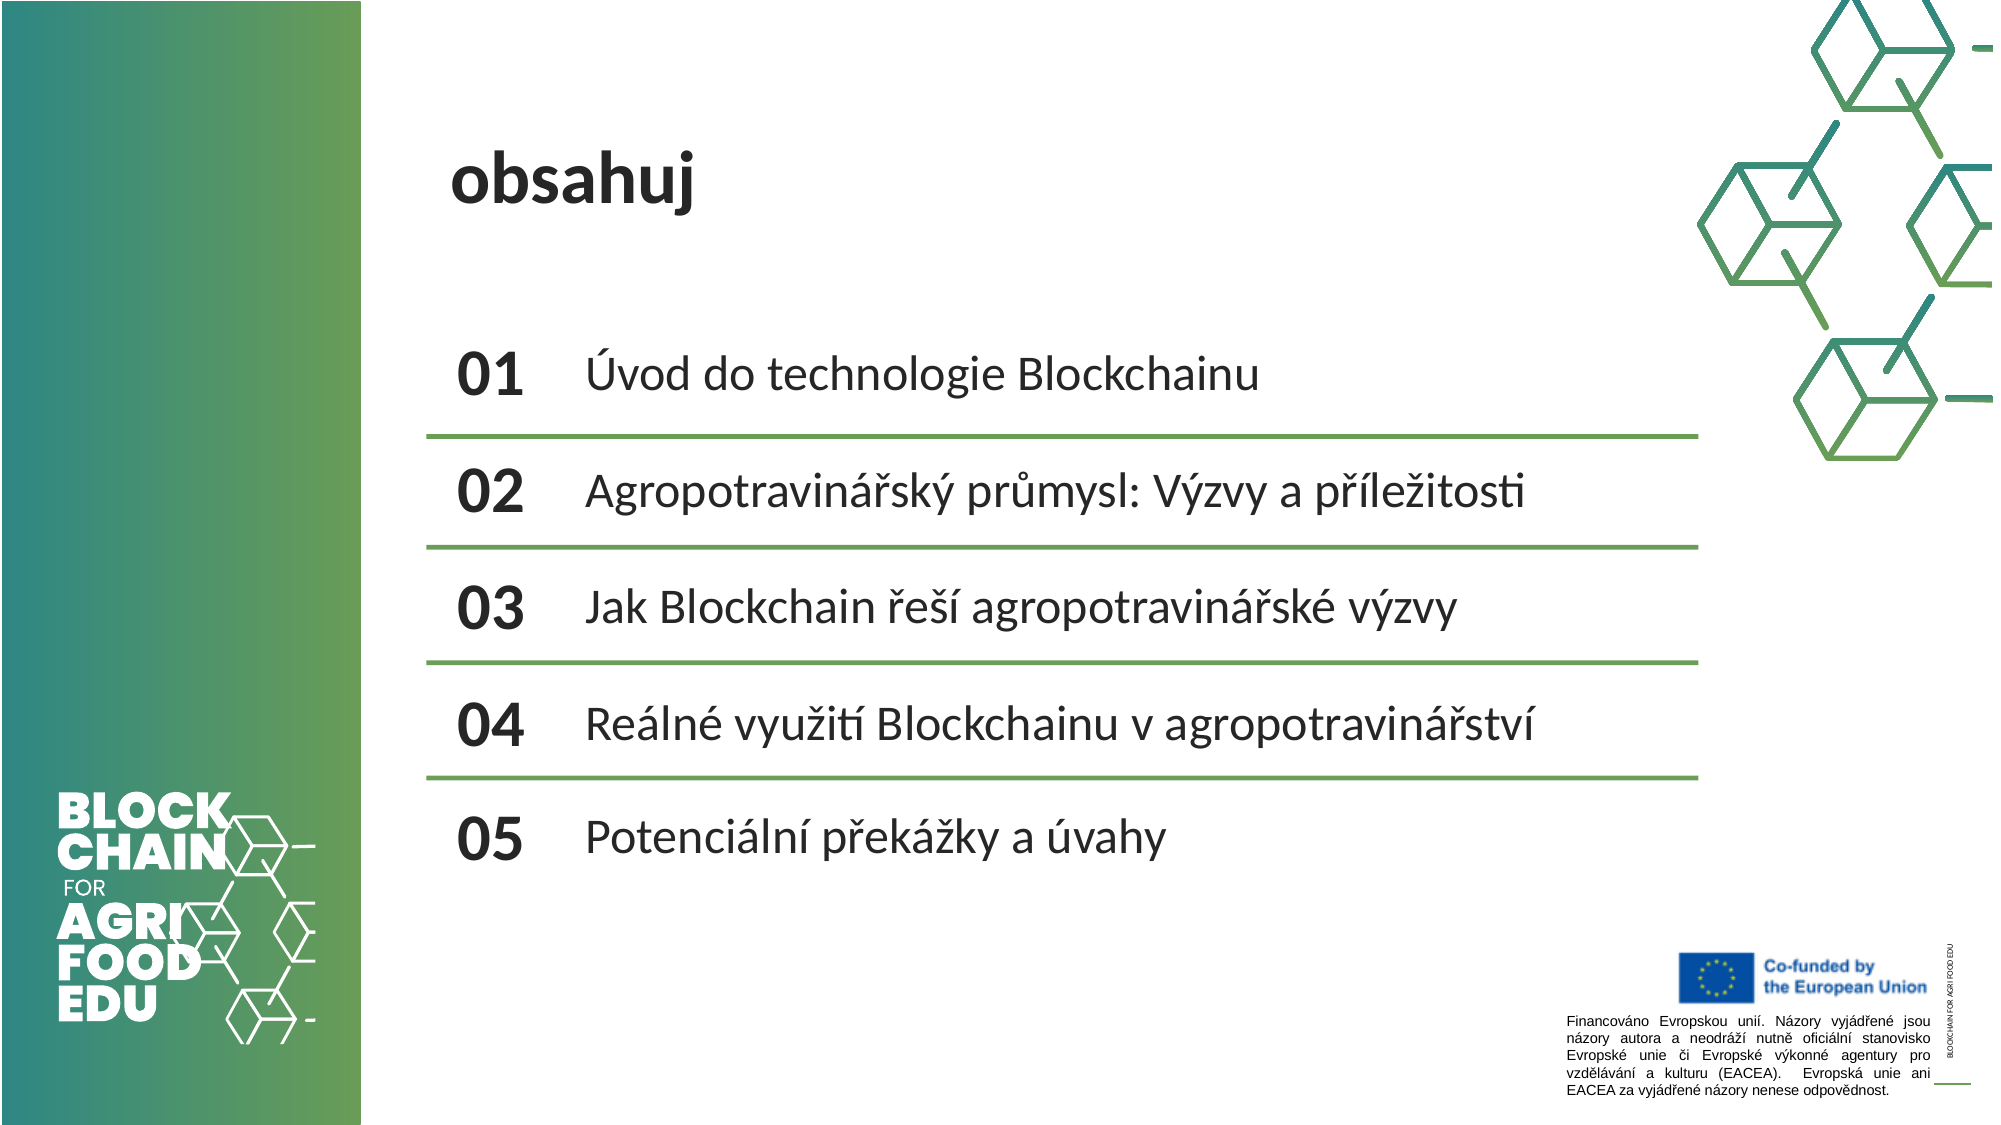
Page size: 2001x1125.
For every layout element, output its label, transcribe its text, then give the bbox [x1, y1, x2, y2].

list obsahuj [435, 120, 1263, 239]
text_box Financováno Evropskou unií. Názory vyjádřené jsou názory autora a neodráží nutně oficiální stanovisko Evropské unie či Evropské výkonné agentury pro vzdělávání a kulturu (EACEA). Evropská unie ani EACEA za vyjádřené názory nenese odpovědnost. [1551, 1003, 1946, 1107]
picture [1676, 950, 1946, 1008]
list Agropotravinářský průmysl: Výzvy a příležitosti [570, 434, 1699, 548]
list Úvod do technologie Blockchainu [570, 317, 1699, 431]
list 02 [433, 434, 549, 548]
list 04 [433, 668, 549, 782]
list 01 [433, 317, 549, 431]
list Reálné využití Blockchainu v agropotravinářství [570, 668, 1699, 781]
list 05 [433, 782, 549, 896]
list Jak Blockchain řeší agropotravinářské výzvy [570, 551, 1699, 665]
list 03 [433, 551, 549, 665]
list Potenciální překážky a úvahy [570, 781, 1699, 895]
